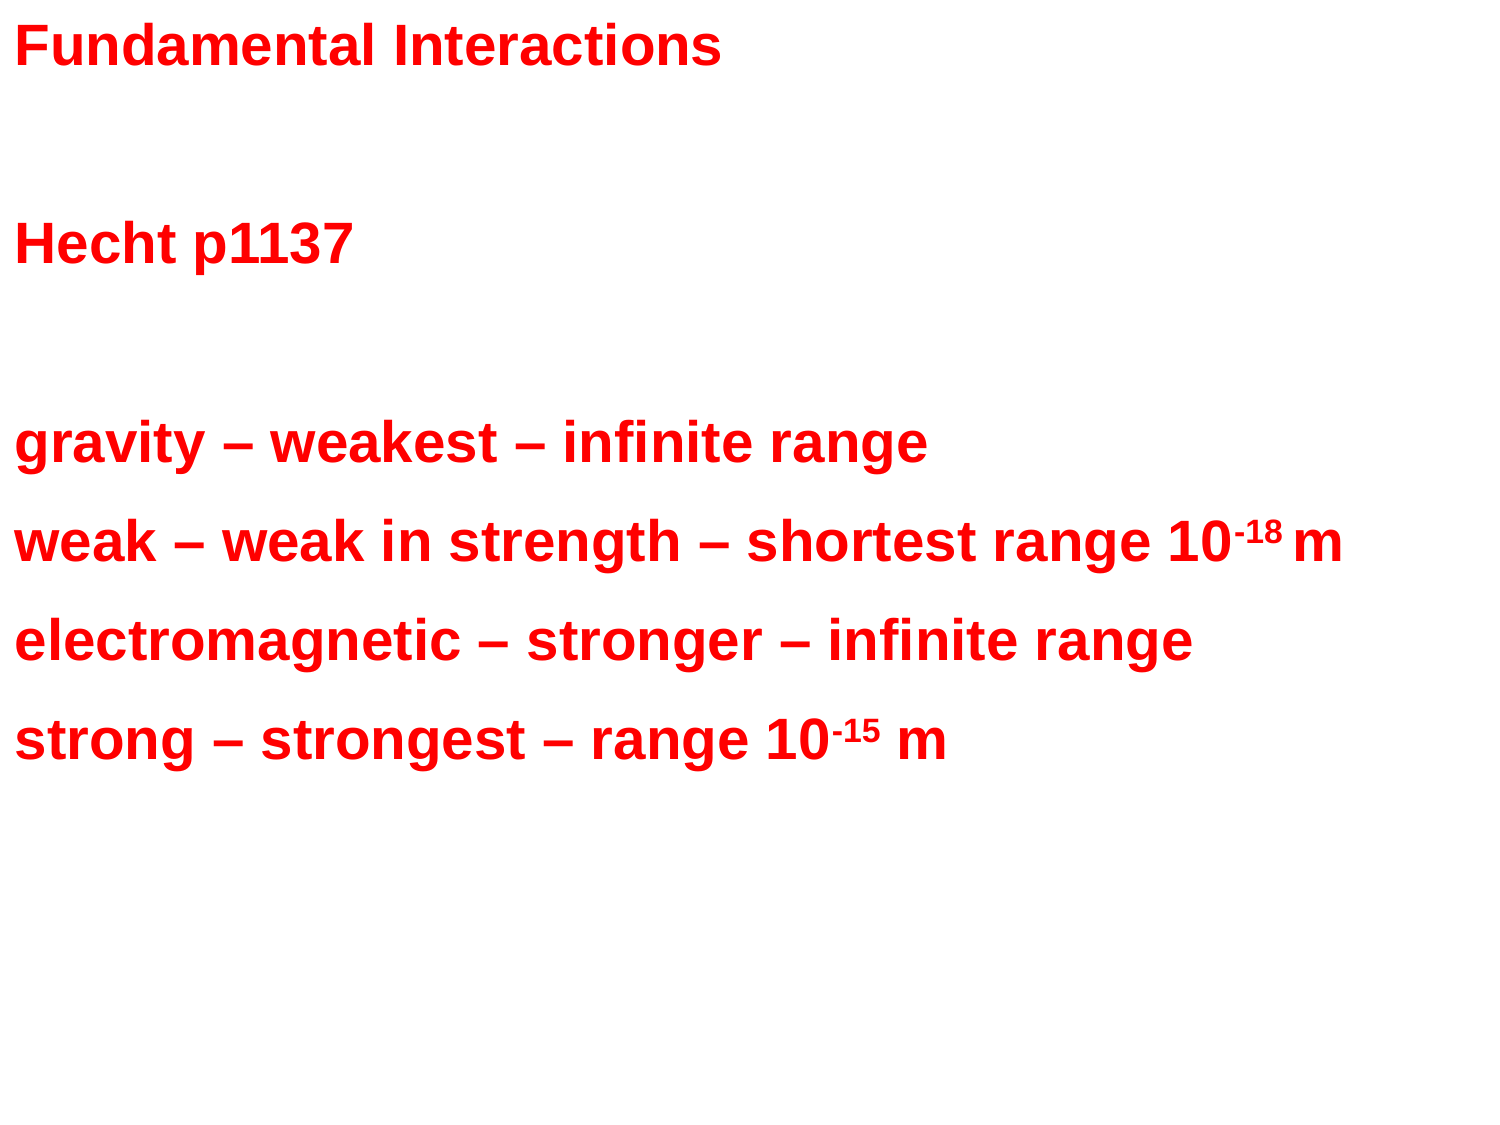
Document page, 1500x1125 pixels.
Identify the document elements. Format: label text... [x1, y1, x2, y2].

text_box Fundamental Interactions Hecht p1137 gravity – weakest – infinite range weak – weak in strength – shortest range 10-18 m electromagnetic – stronger – infinite range strong – strongest – range 10-15 m [0, 0, 1388, 779]
